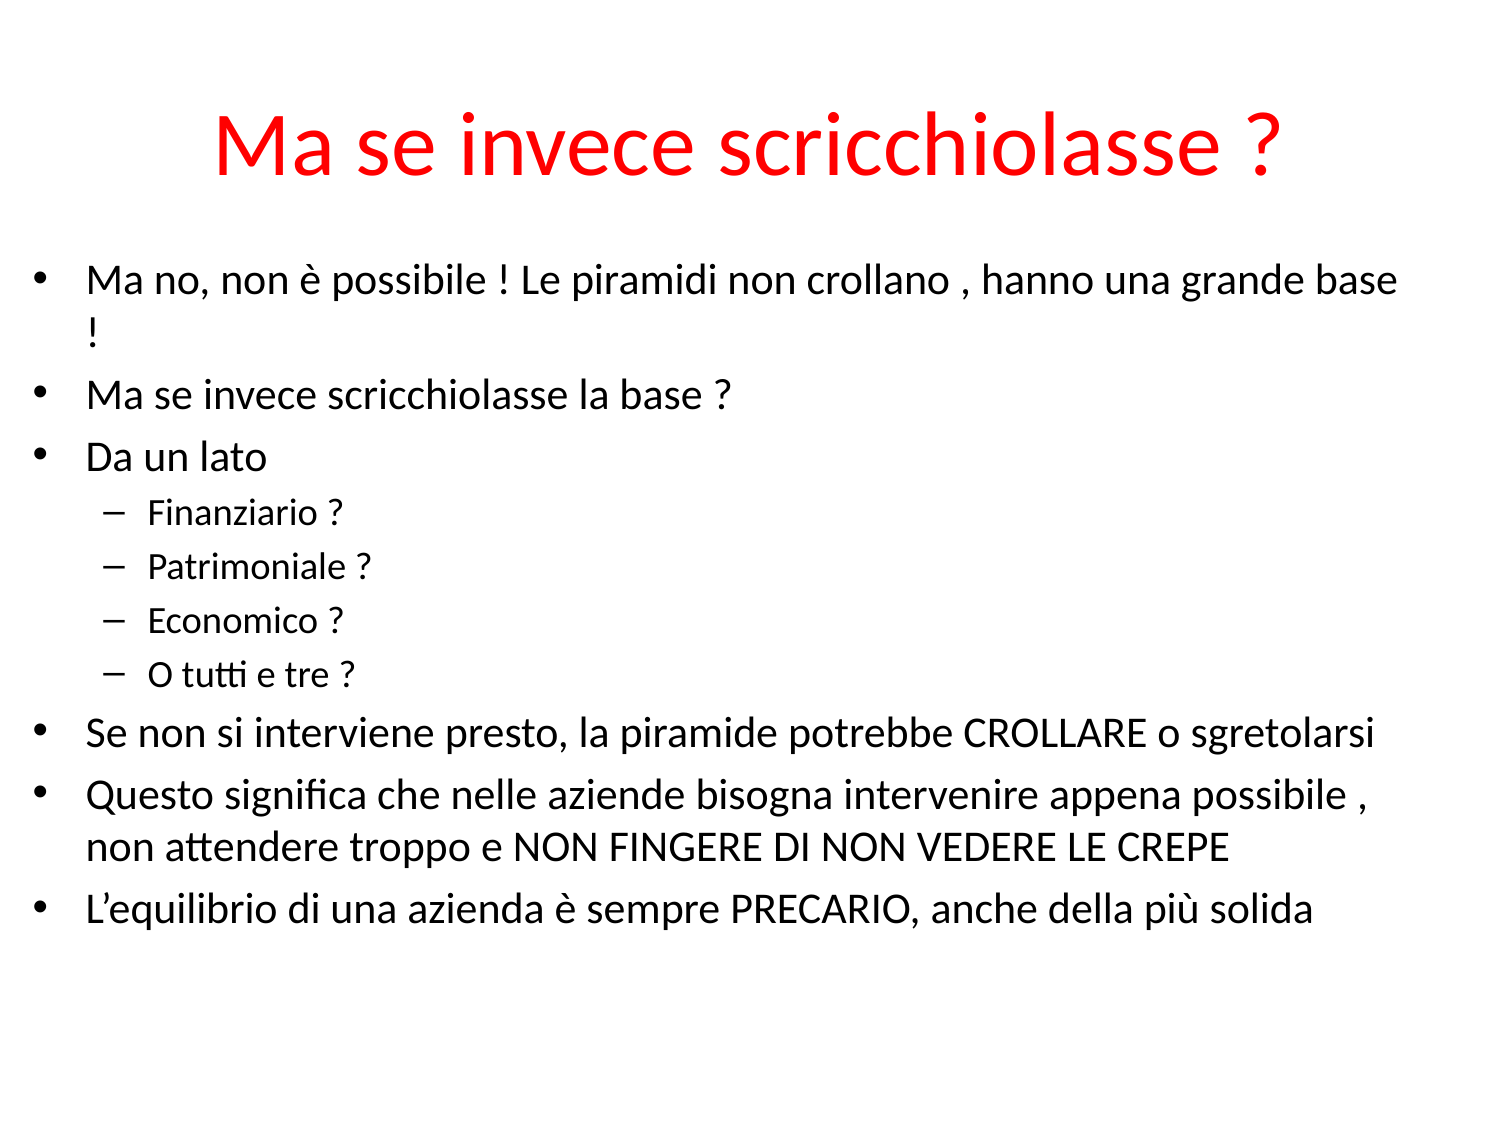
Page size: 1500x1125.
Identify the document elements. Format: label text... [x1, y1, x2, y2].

title Ma se invece scricchiolasse ? [75, 45, 1425, 233]
list Ma no, non è possibile ! Le piramidi non crollano , hanno una grande base ! Ma se invece scricchiolasse la base ? Da un lato Finanziario ? Patrimoniale ? Economico ? O tutti e tre ? Se non si interviene presto, la piramide potrebbe CROLLARE o sgretolarsi Questo significa che nelle aziende bisogna intervenire appena possibile , non attendere troppo e NON FINGERE DI NON VEDERE LE CREPE L’equilibrio di una azienda è sempre PRECARIO, anche della più solida [17, 243, 1425, 1005]
